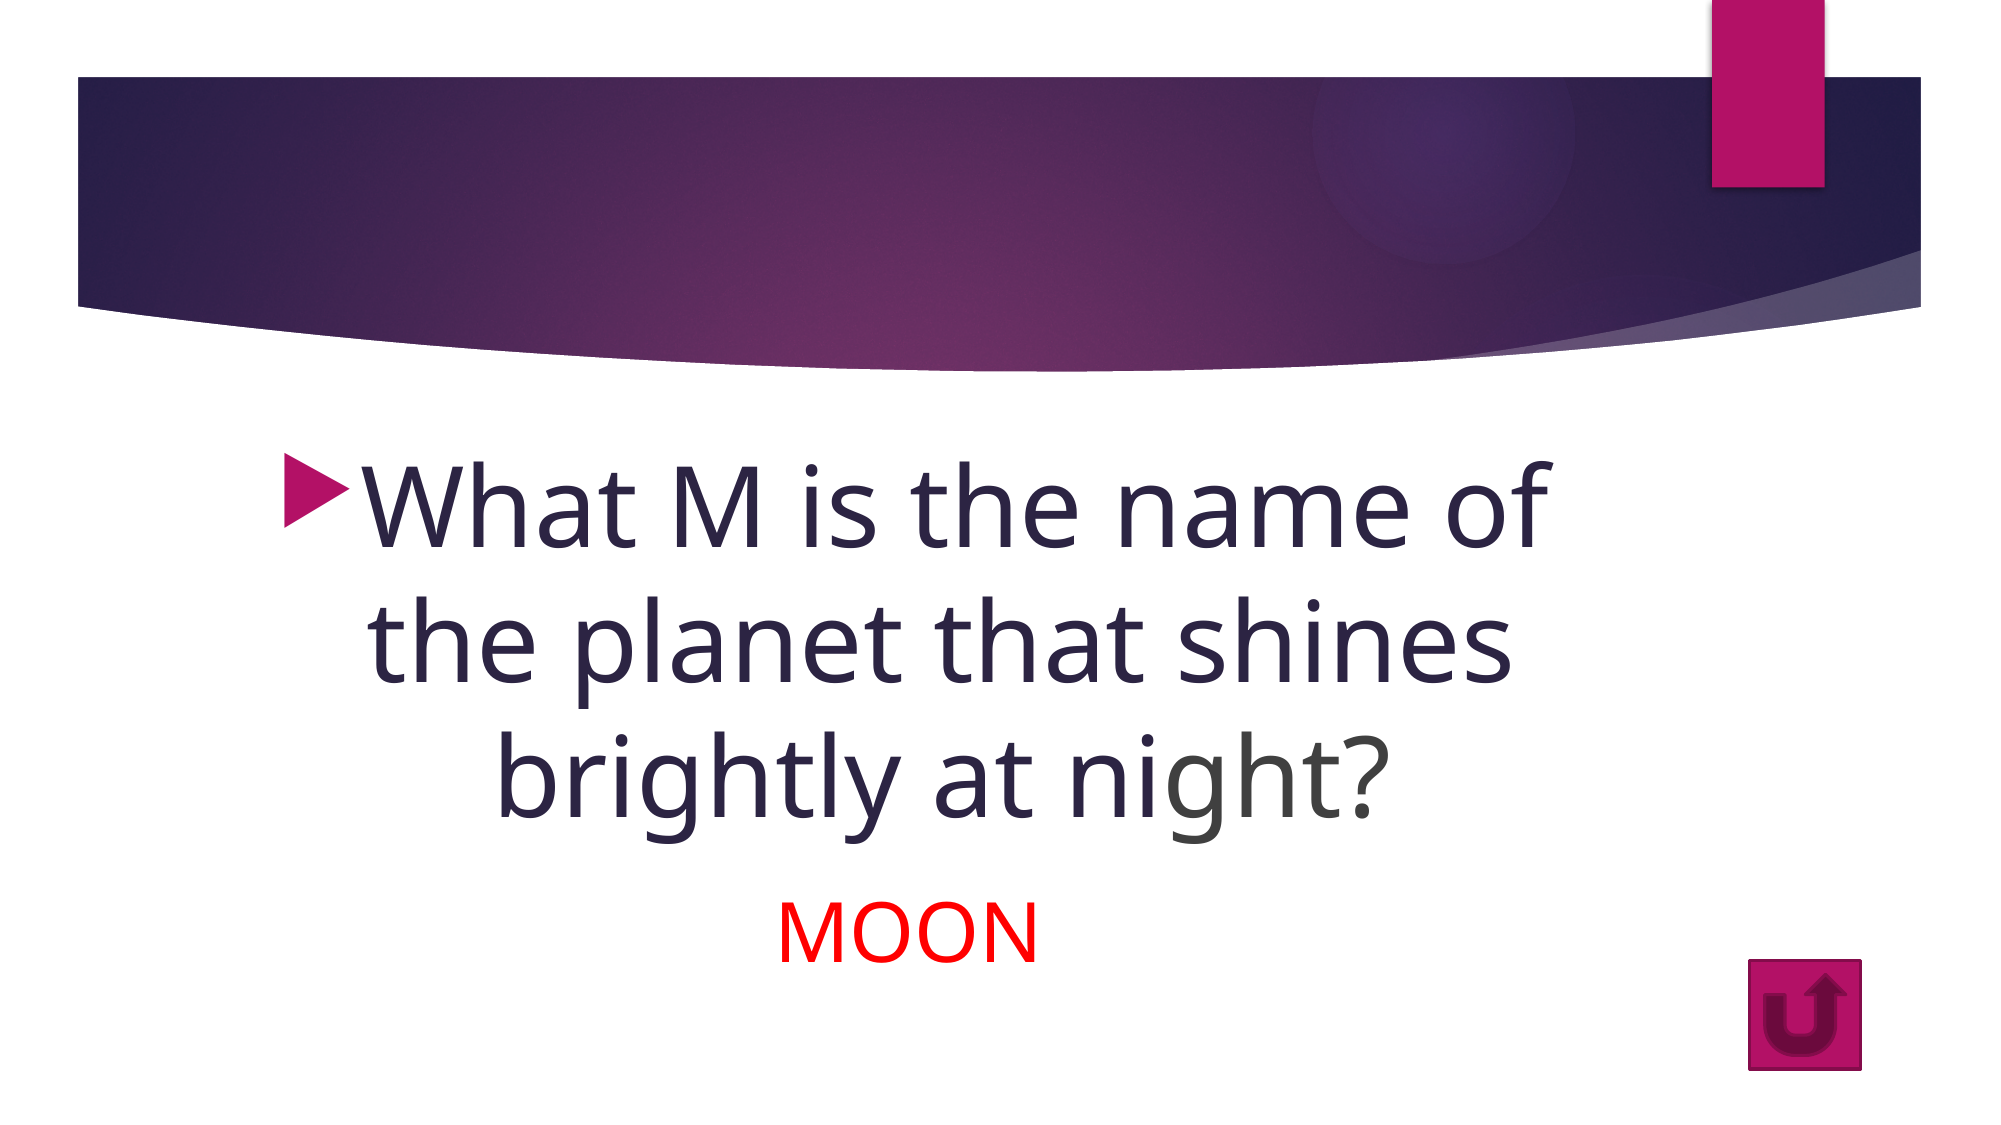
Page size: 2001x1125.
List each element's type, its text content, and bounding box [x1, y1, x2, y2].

text_box MOON [759, 871, 1234, 987]
text_box [1748, 959, 1862, 1071]
list What M is the name of the planet that shines brightly at night? [189, 427, 1638, 988]
